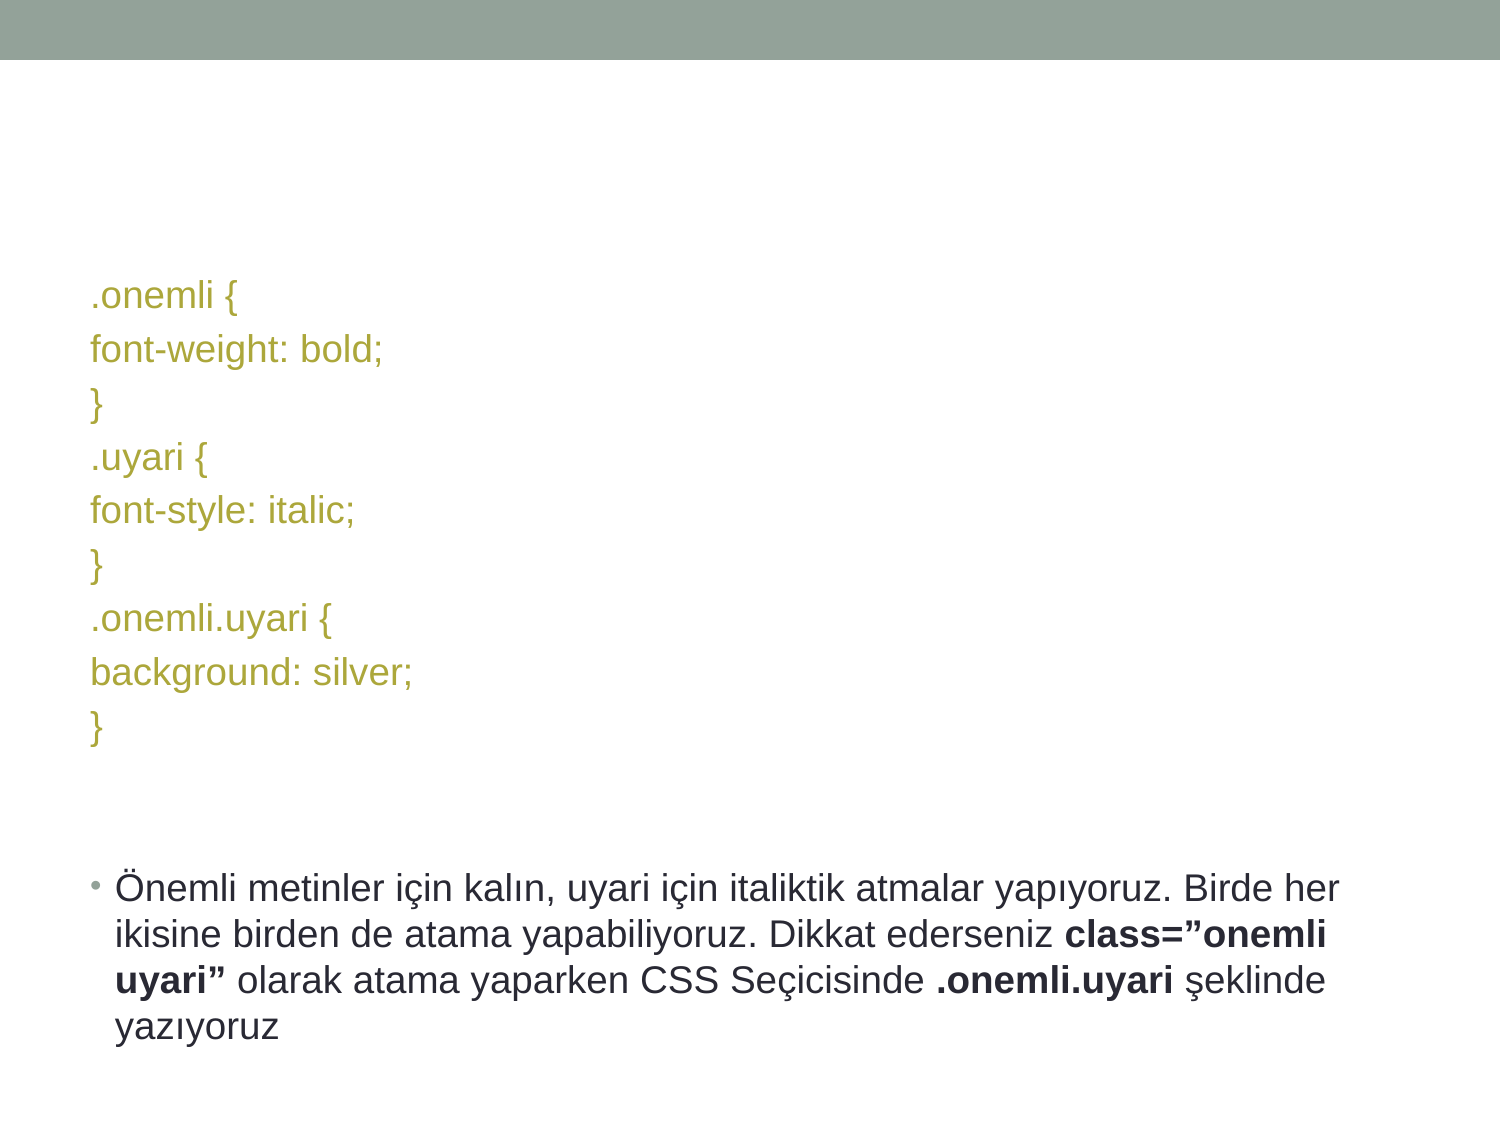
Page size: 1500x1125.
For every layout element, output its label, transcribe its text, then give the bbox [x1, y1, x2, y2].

list .onemli { font-weight: bold; } .uyari { font-style: italic; } .onemli.uyari { background: silver; } Önemli metinler için kalın, uyari için italiktik atmalar yapıyoruz. Birde her ikisine birden de atama yapabiliyoruz. Dikkat ederseniz class=”onemli uyari” olarak atama yaparken CSS Seçicisinde .onemli.uyari şeklinde yazıyoruz [75, 262, 1425, 1063]
